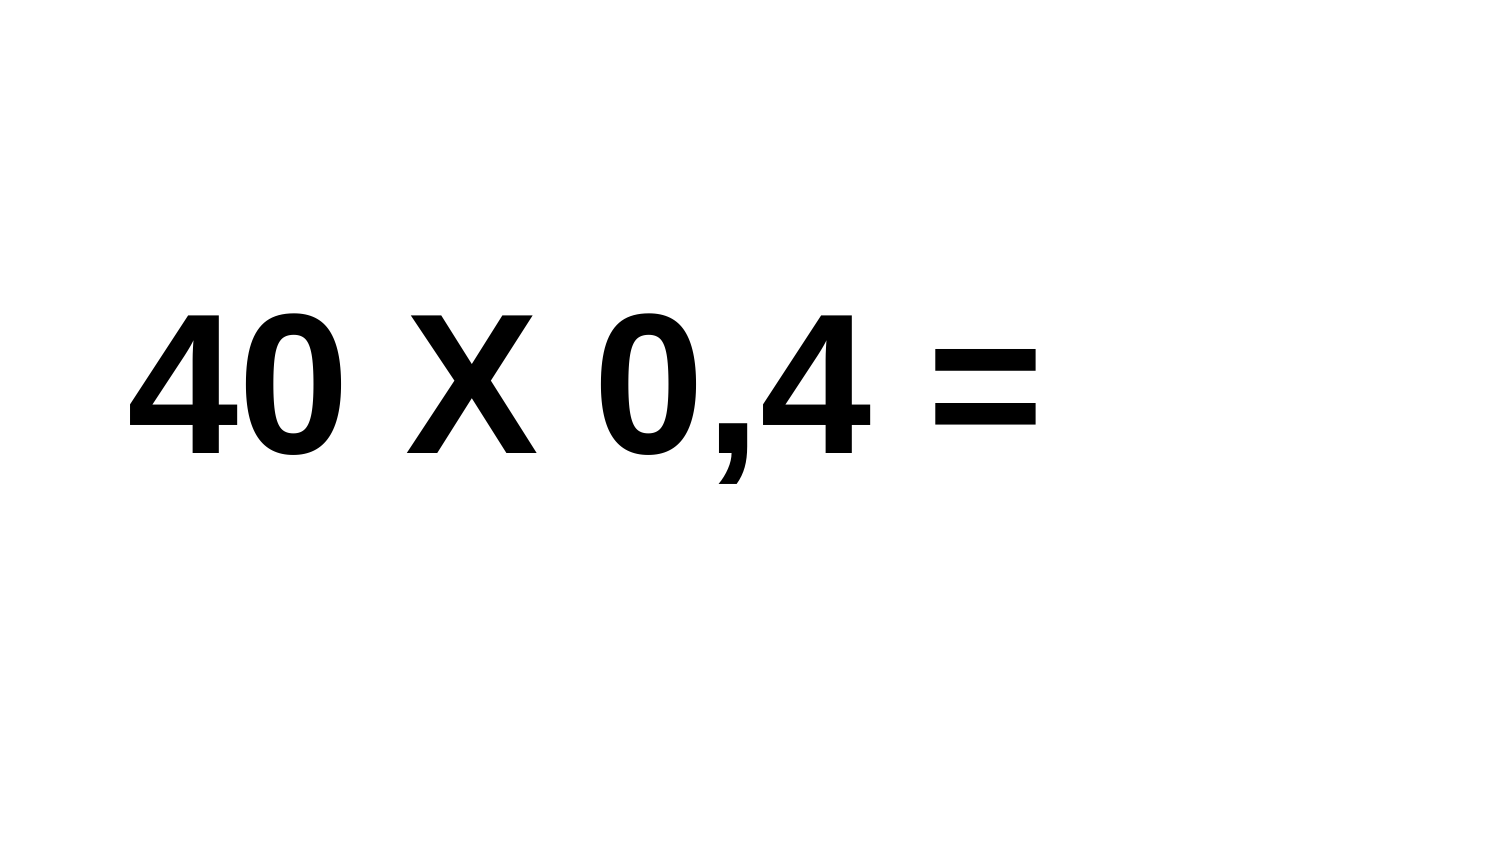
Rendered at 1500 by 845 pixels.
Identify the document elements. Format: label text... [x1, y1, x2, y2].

text_box 40 X 0,4 = [112, 318, 1388, 509]
